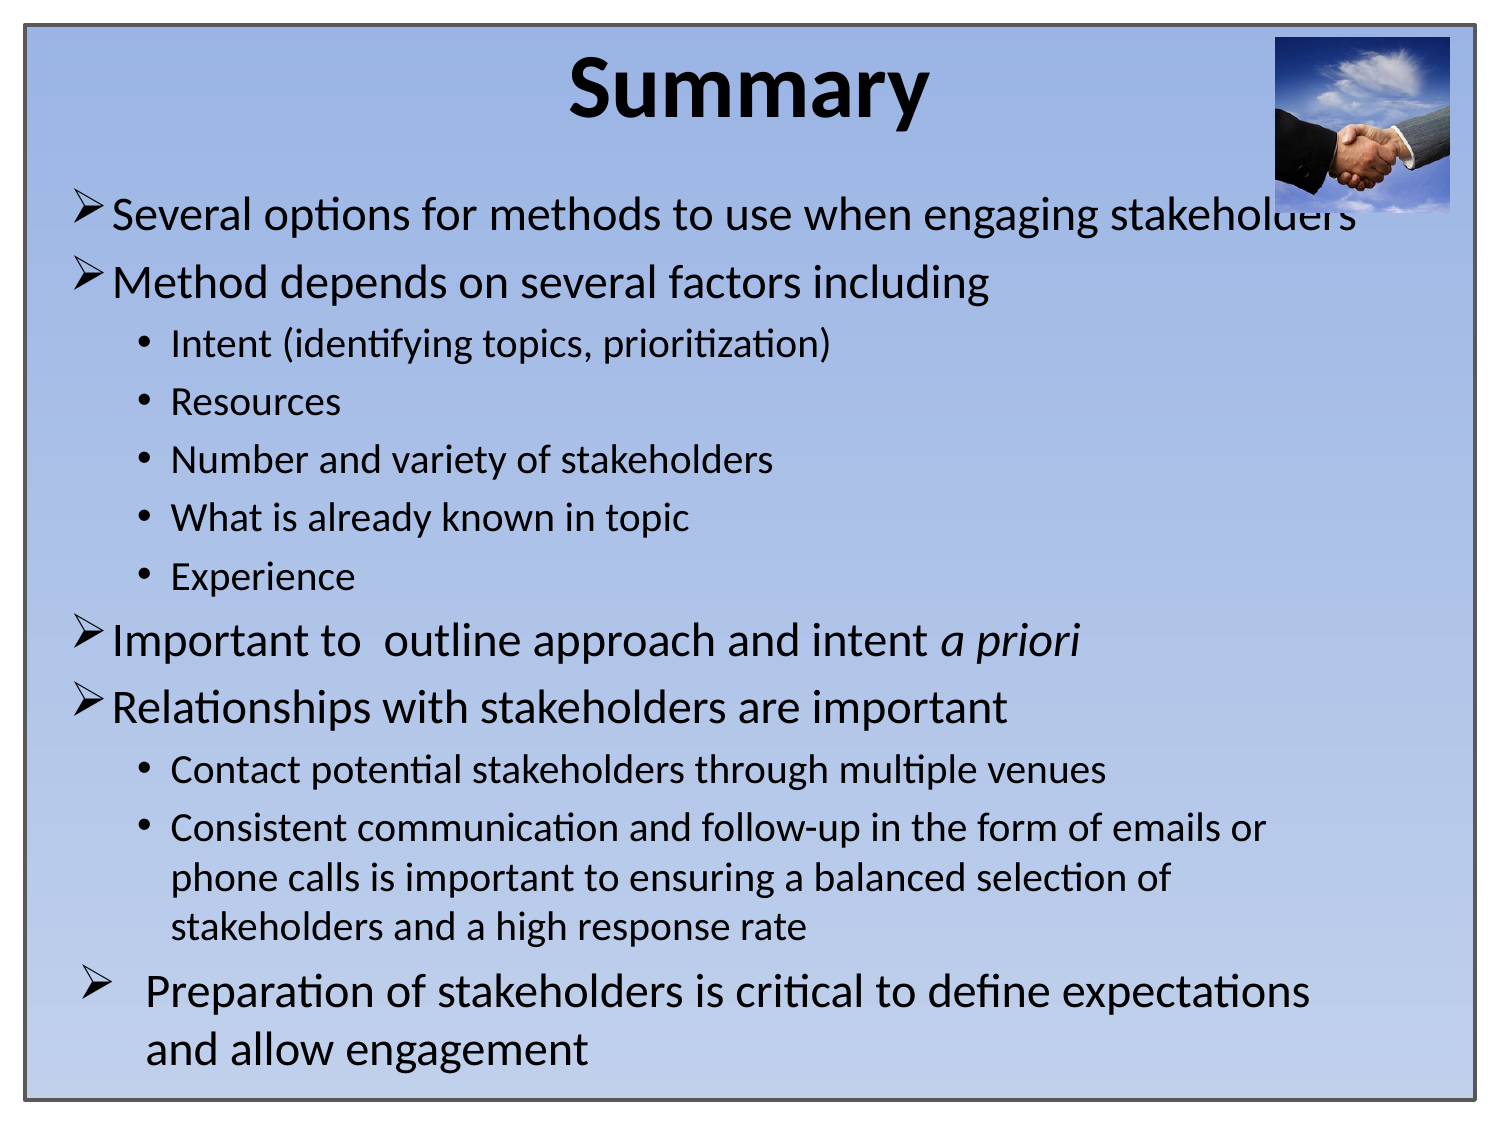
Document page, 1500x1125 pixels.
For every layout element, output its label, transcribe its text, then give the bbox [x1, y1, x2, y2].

list Several options for methods to use when engaging stakeholders Method depends on several factors including Intent (identifying topics, prioritization) Resources Number and variety of stakeholders What is already known in topic Experience Important to outline approach and intent a priori Relationships with stakeholders are important Contact potential stakeholders through multiple venues Consistent communication and follow-up in the form of emails or phone calls is important to ensuring a balanced selection of stakeholders and a high response rate Preparation of stakeholders is critical to define expectations and allow engagement [0, 174, 1400, 1088]
title Summary [75, 0, 1425, 174]
picture [1274, 37, 1451, 213]
